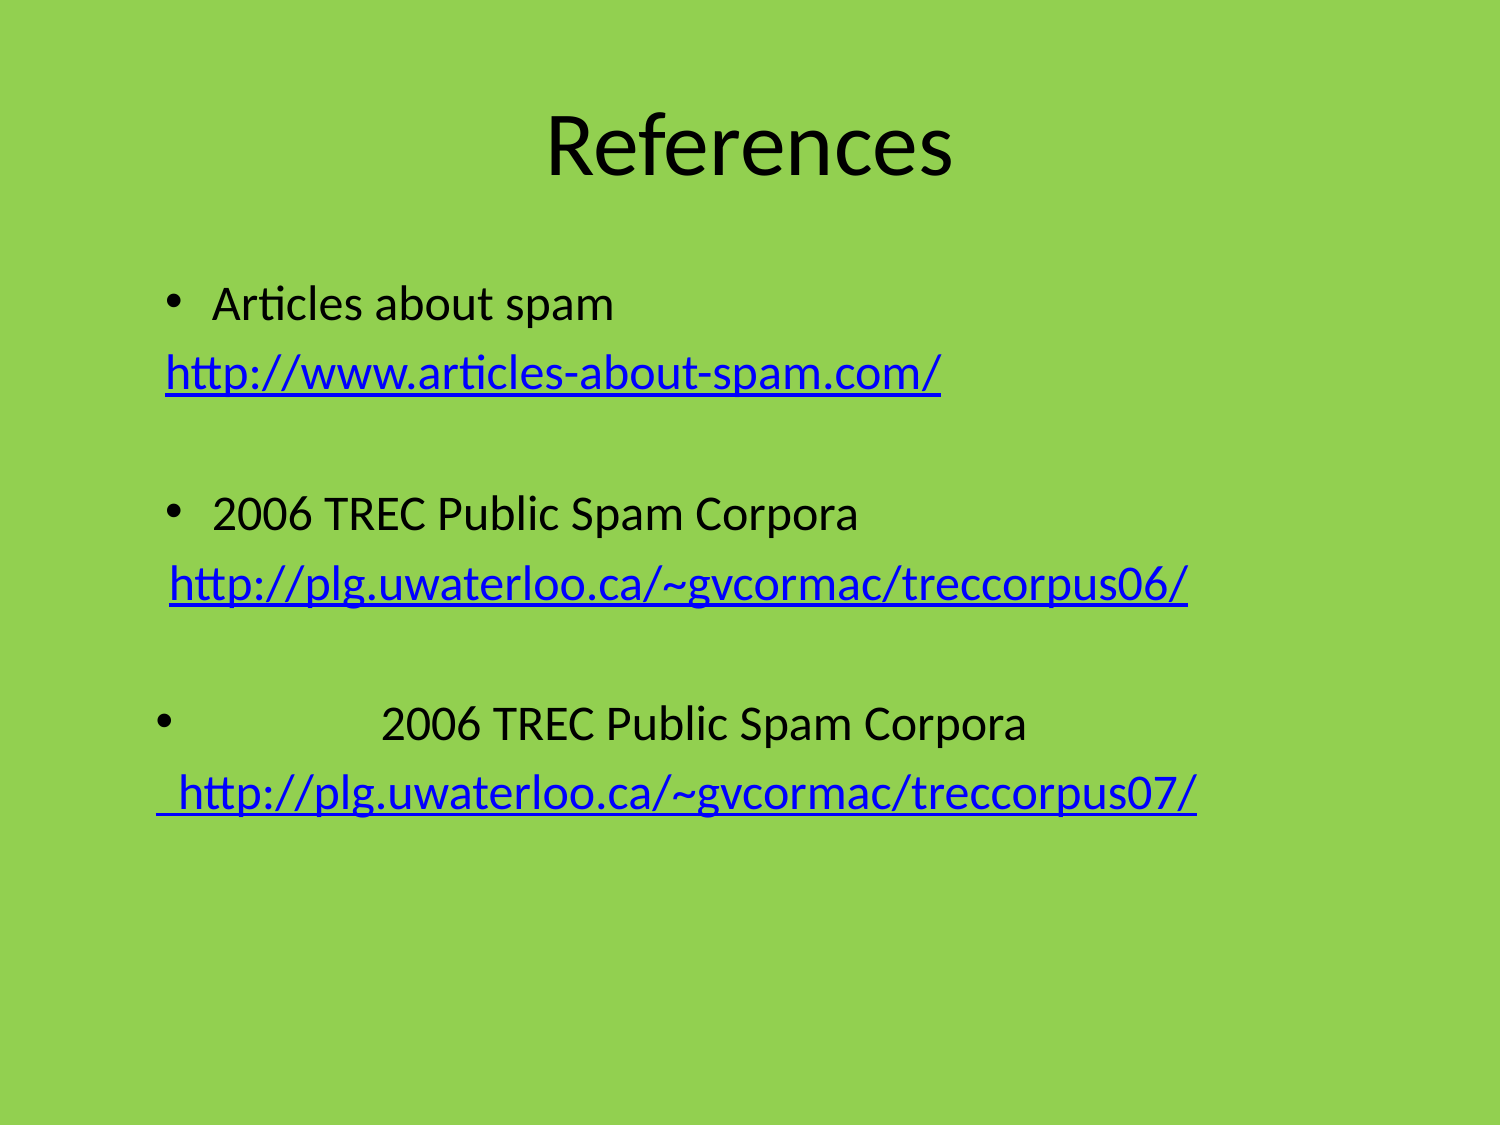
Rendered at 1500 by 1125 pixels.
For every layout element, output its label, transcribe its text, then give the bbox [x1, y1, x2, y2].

title References [75, 45, 1425, 233]
list Articles about spam http://www.articles-about-spam.com/ 2006 TREC Public Spam Corpora http://plg.uwaterloo.ca/~gvcormac/treccorpus06/ 2006 TREC Public Spam Corpora http://plg.uwaterloo.ca/~gvcormac/treccorpus07/ [75, 262, 1425, 1005]
